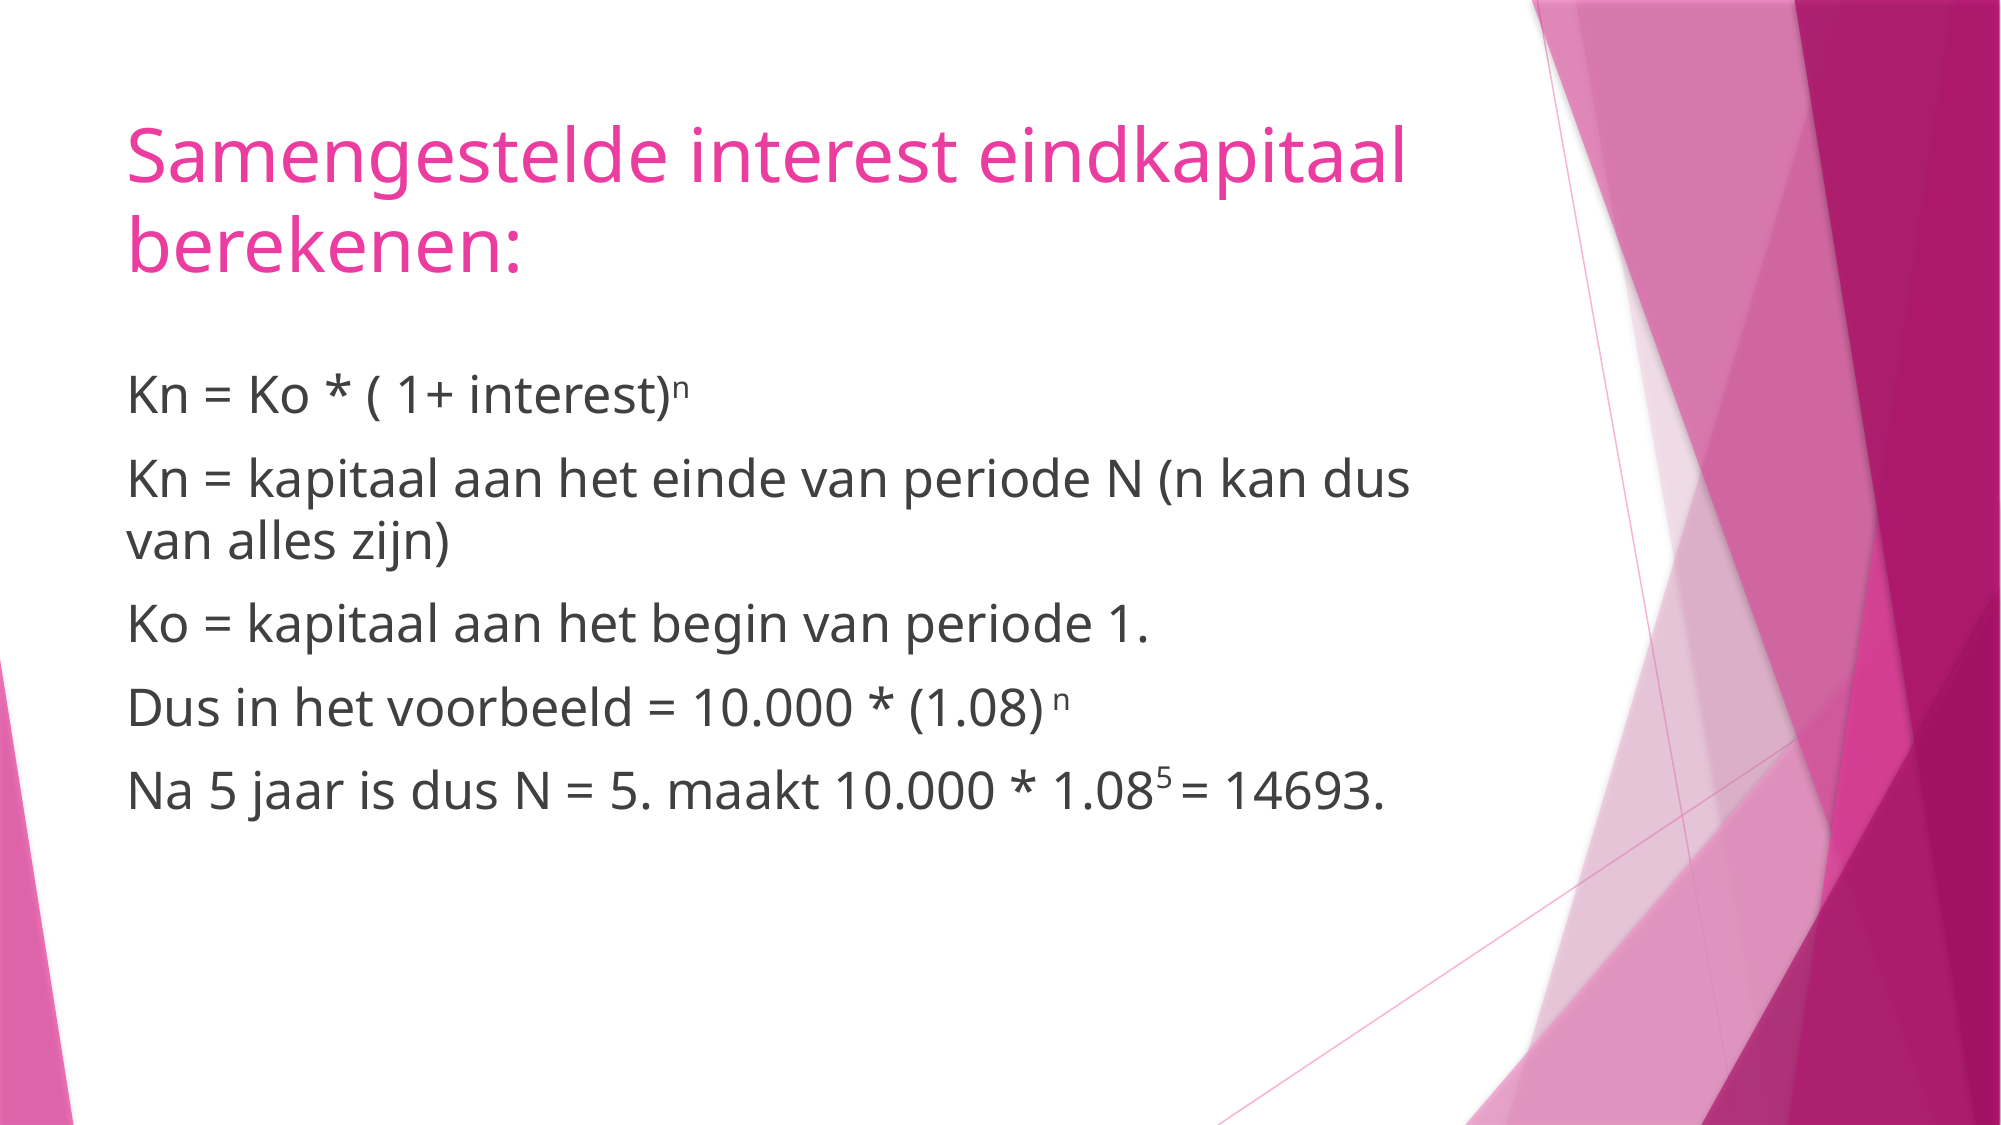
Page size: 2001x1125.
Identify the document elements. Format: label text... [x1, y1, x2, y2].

list Kn = Ko * ( 1+ interest)n Kn = kapitaal aan het einde van periode N (n kan dus van alles zijn) Ko = kapitaal aan het begin van periode 1. Dus in het voorbeeld = 10.000 * (1.08) n Na 5 jaar is dus N = 5. maakt 10.000 * 1.085 = 14693. [111, 354, 1522, 992]
title Samengestelde interest eindkapitaal berekenen: [111, 99, 1522, 317]
